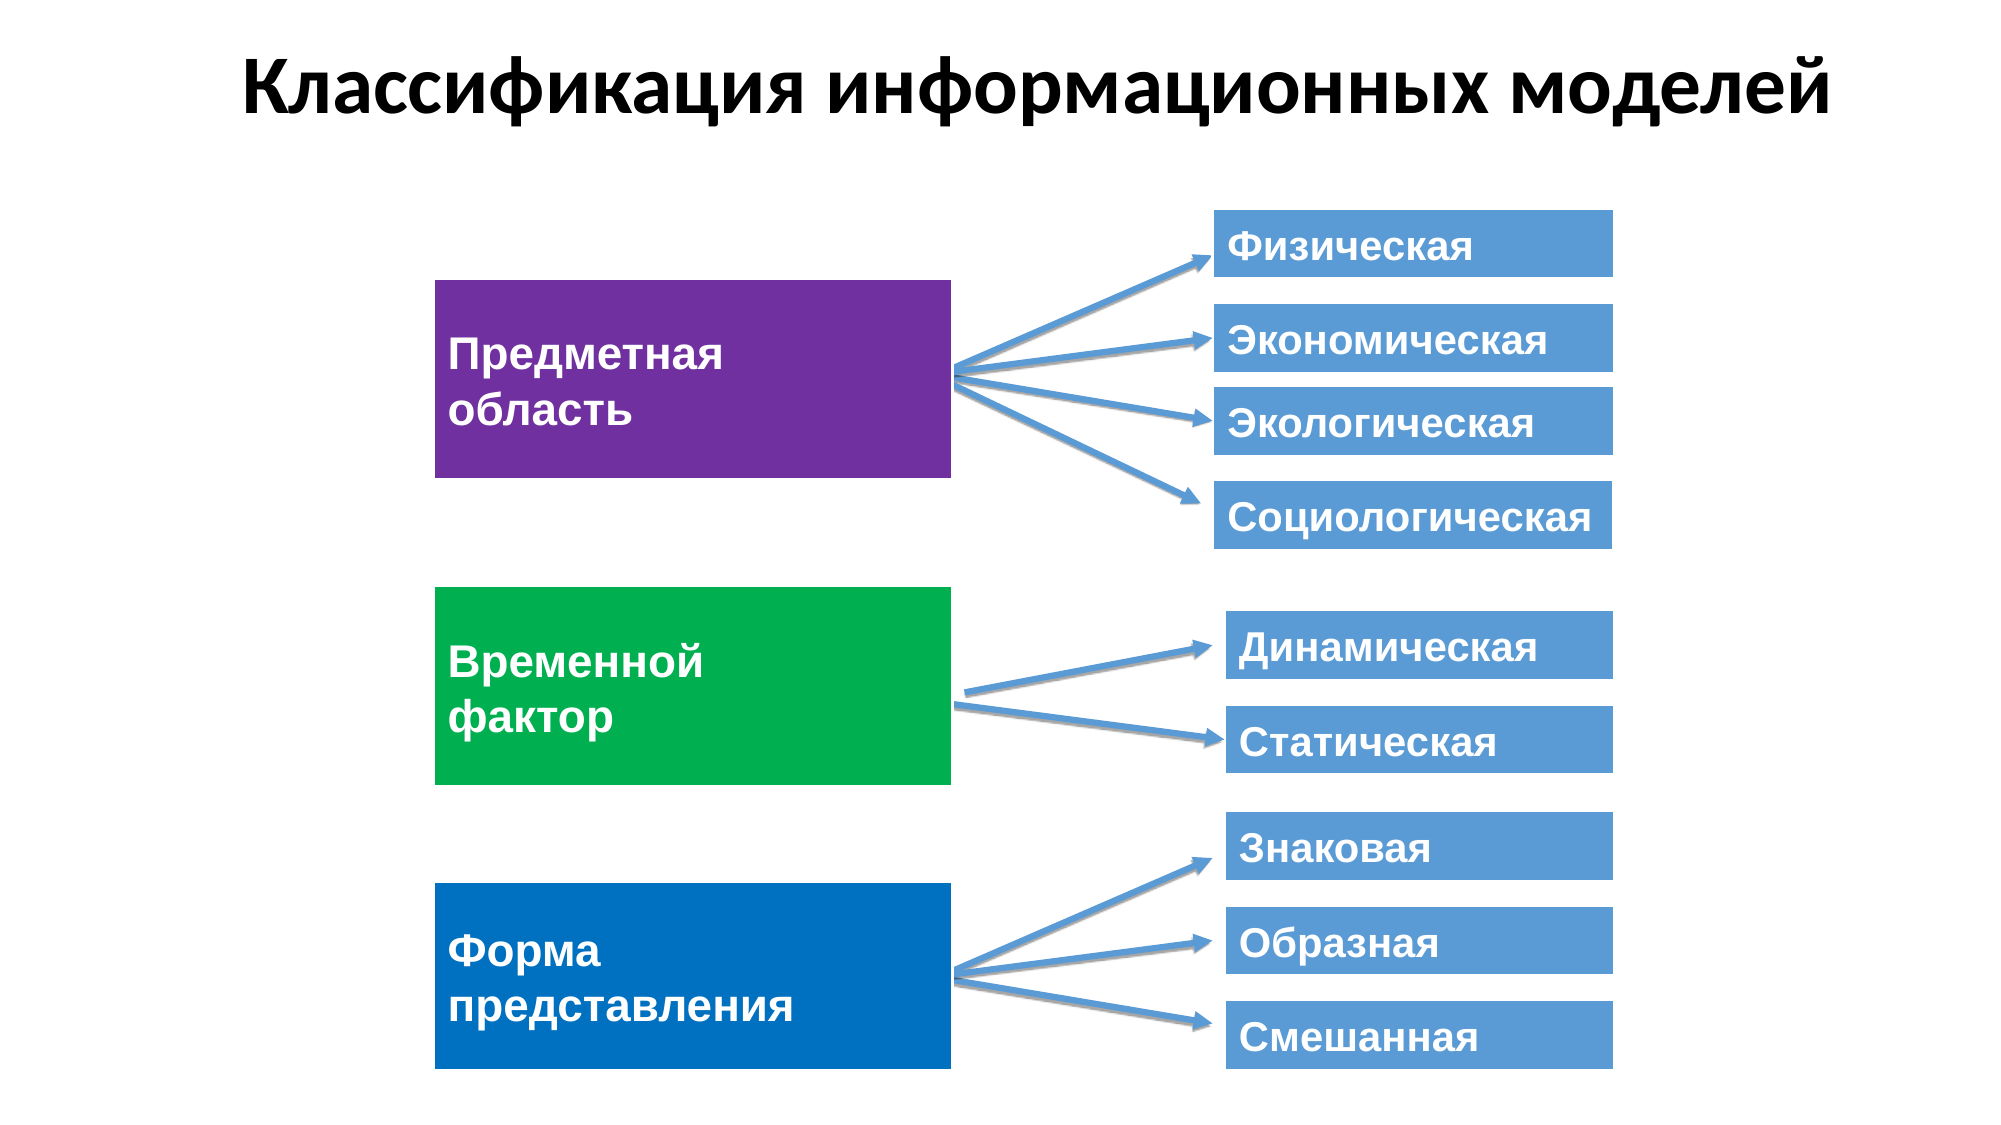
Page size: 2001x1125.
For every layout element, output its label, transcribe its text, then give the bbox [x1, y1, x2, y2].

text_box Классификация информационных моделей [227, 19, 1903, 161]
text_box Временной фактор [431, 584, 954, 788]
text_box [954, 857, 1213, 971]
text_box Экономическая [1211, 301, 1616, 375]
text_box Динамическая [1223, 608, 1616, 682]
text_box Форма представления [431, 880, 954, 1072]
text_box [954, 980, 1213, 1028]
text_box [954, 385, 1201, 504]
text_box [955, 378, 1213, 425]
text_box [954, 254, 1211, 368]
text_box Статическая [1223, 703, 1616, 776]
text_box Смешанная [1223, 998, 1616, 1072]
text_box Знаковая [1223, 809, 1616, 883]
text_box Экологическая [1211, 384, 1616, 458]
text_box Предметная область [431, 277, 954, 481]
text_box Социологическая [1211, 478, 1616, 552]
text_box [954, 333, 1213, 372]
text_box [954, 936, 1213, 975]
text_box [964, 641, 1213, 693]
text_box Физическая [1211, 206, 1616, 280]
text_box [954, 704, 1225, 745]
text_box Образная [1223, 903, 1616, 977]
